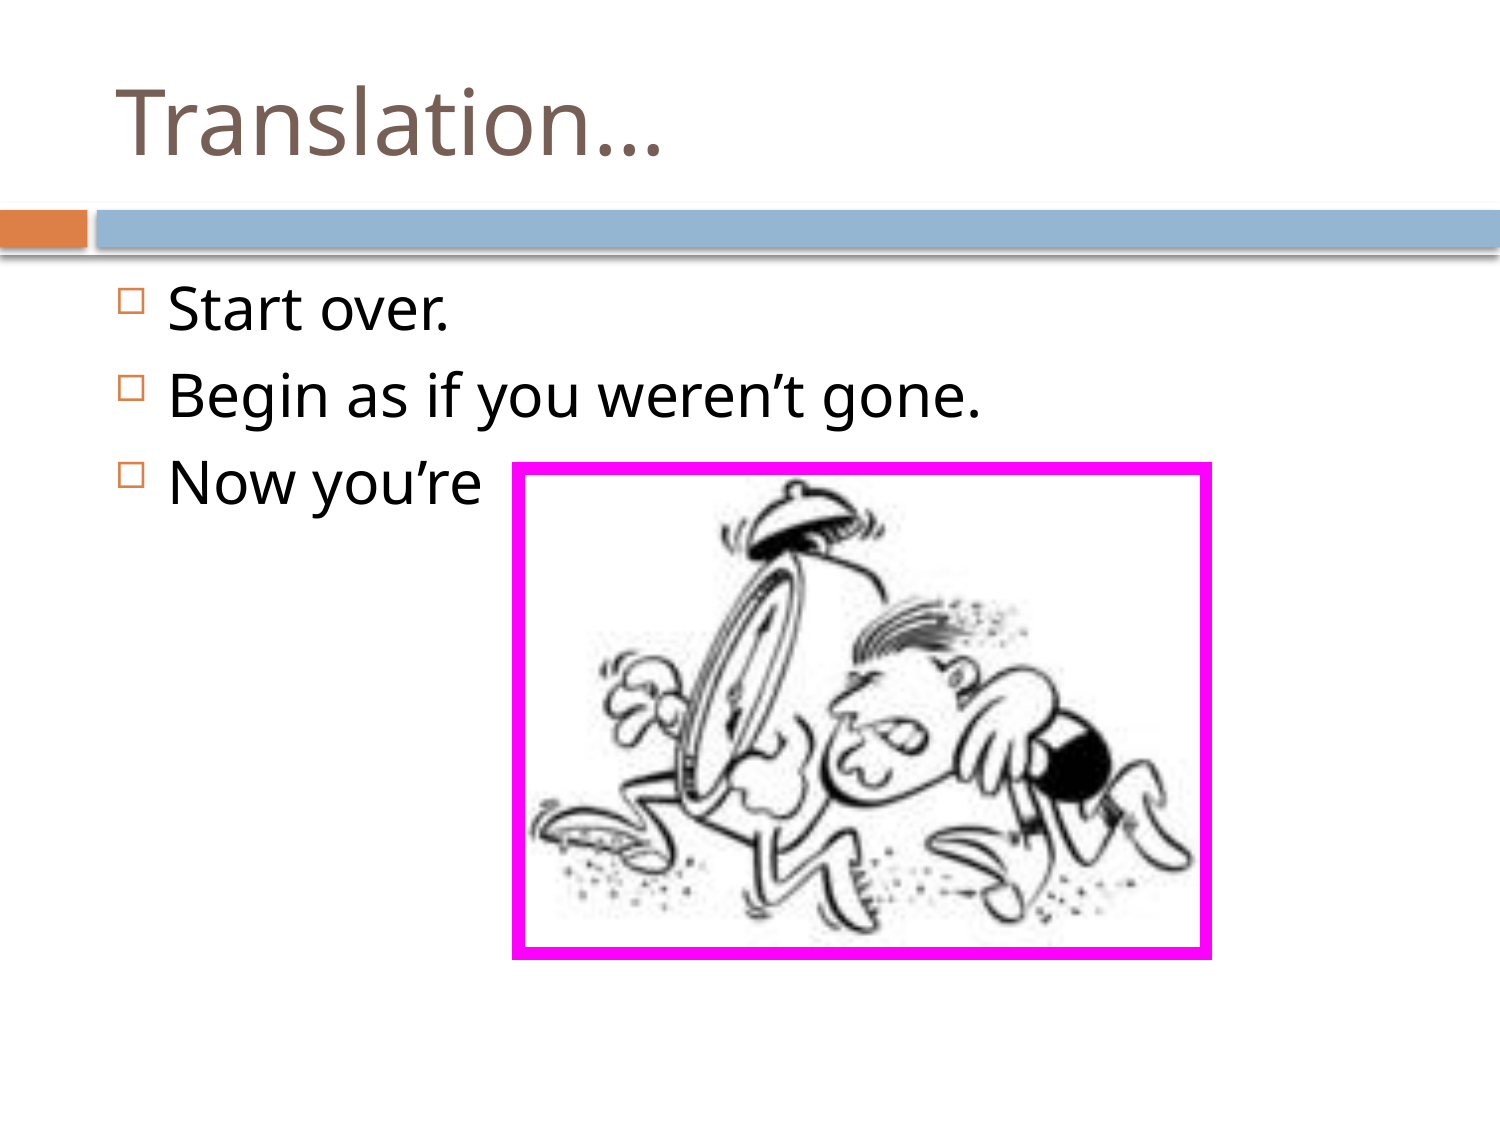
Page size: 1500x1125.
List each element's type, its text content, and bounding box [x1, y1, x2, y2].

picture [524, 474, 1201, 948]
list Start over. Begin as if you weren’t gone. Now you’re [100, 262, 1438, 1000]
title Translation… [100, 37, 1438, 200]
